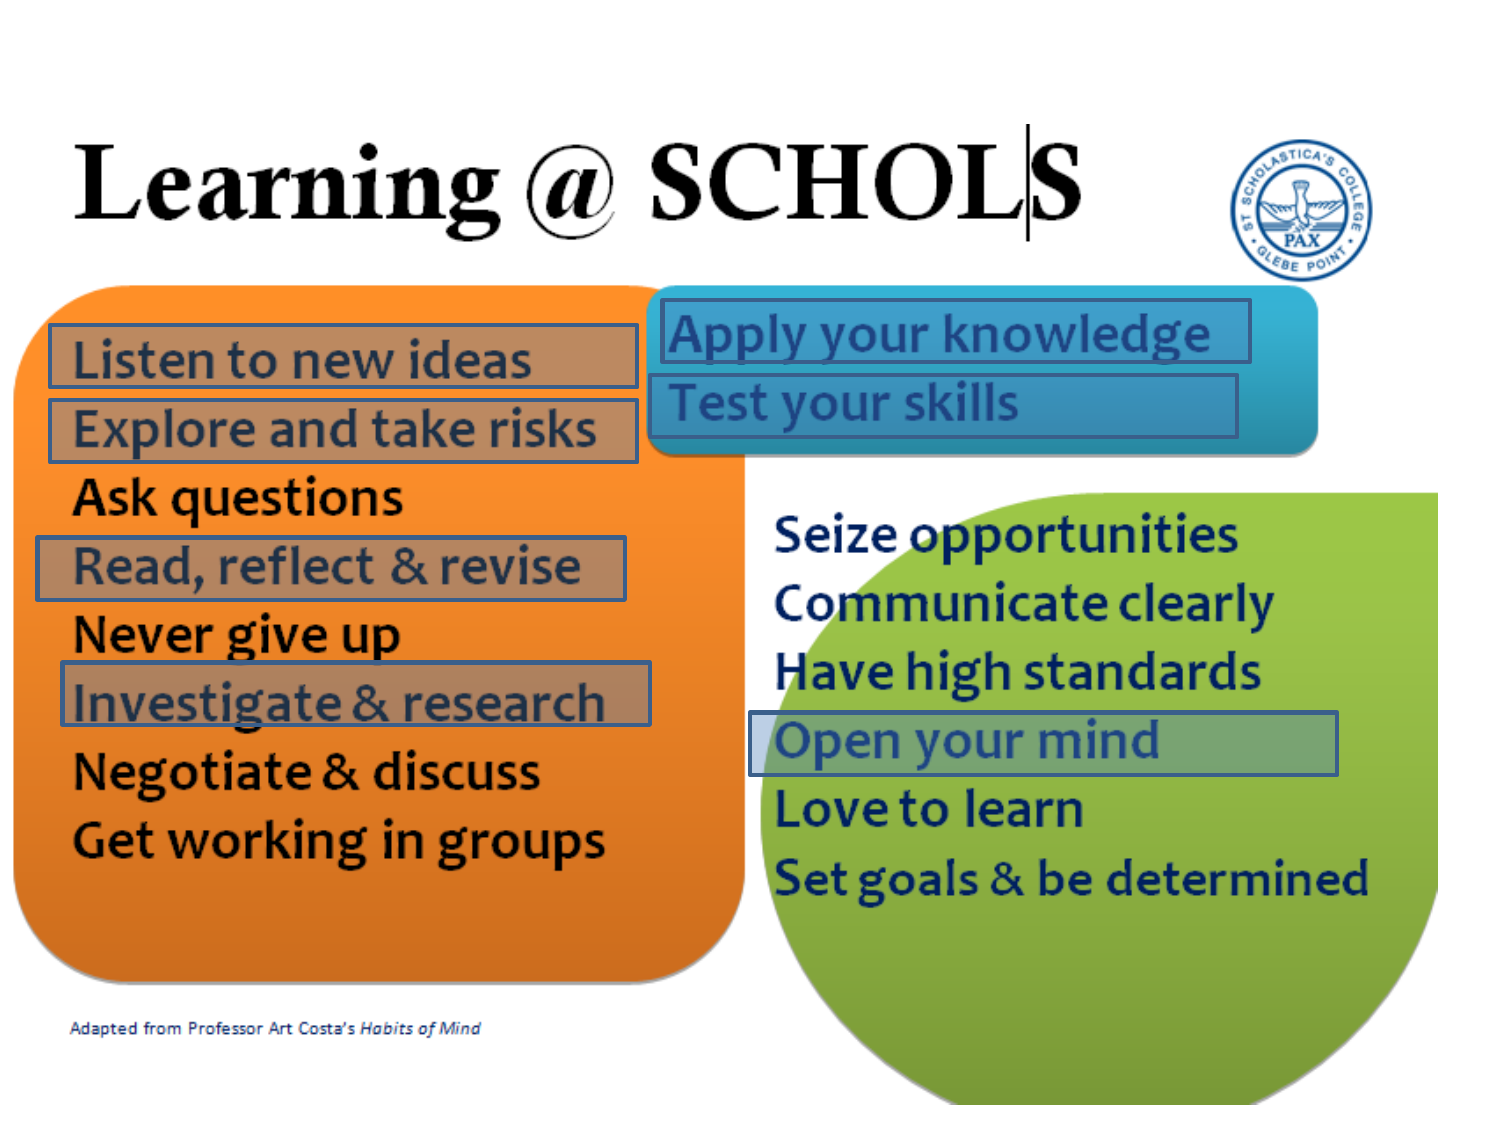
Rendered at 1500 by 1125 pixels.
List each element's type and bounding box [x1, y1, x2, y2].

list [0, 124, 1438, 1106]
